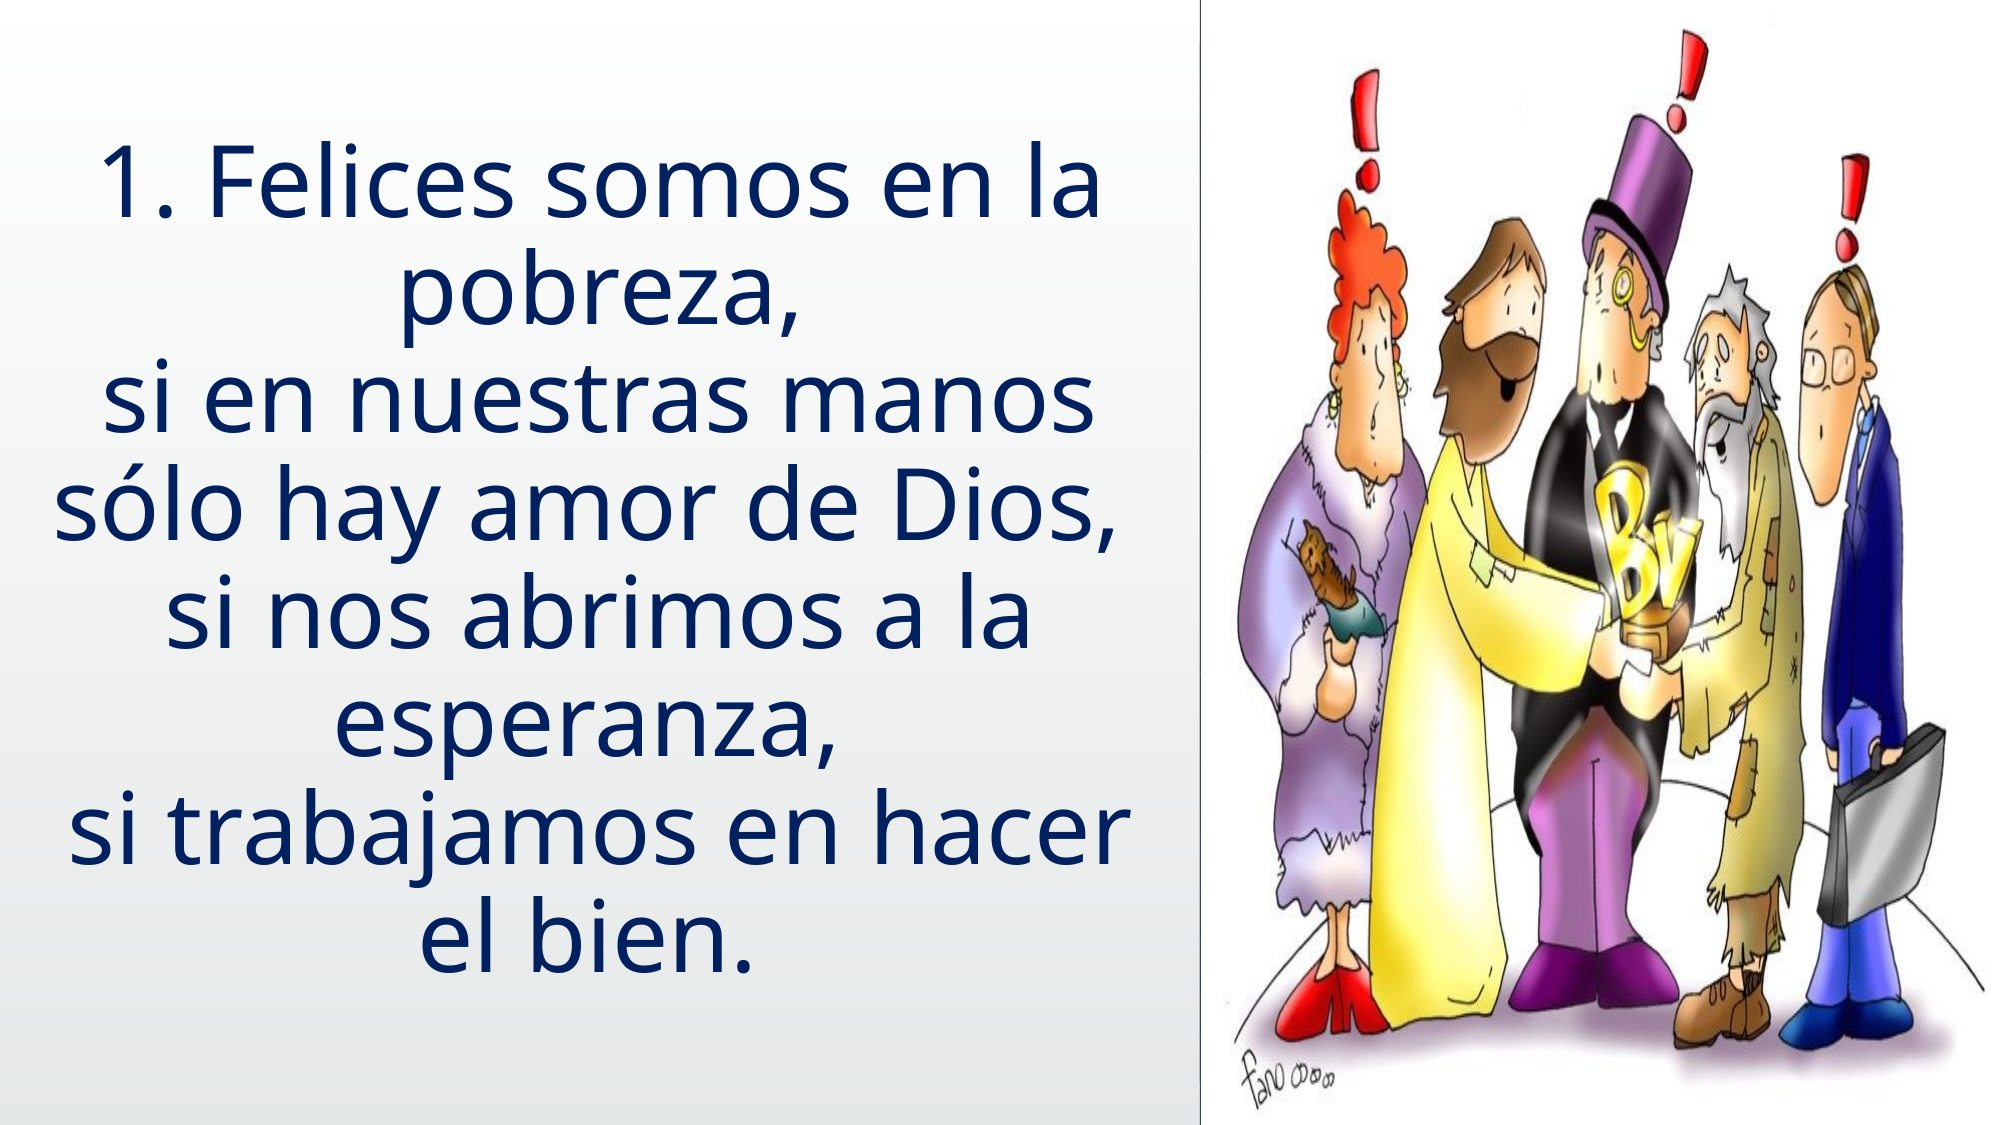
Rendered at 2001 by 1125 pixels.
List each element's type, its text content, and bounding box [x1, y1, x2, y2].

title 1. Felices somos en la pobreza, si en nuestras manos sólo hay amor de Dios, si nos abrimos a la esperanza, si trabajamos en hacer el bien. [0, 0, 1200, 1125]
picture [1200, 0, 2000, 1125]
